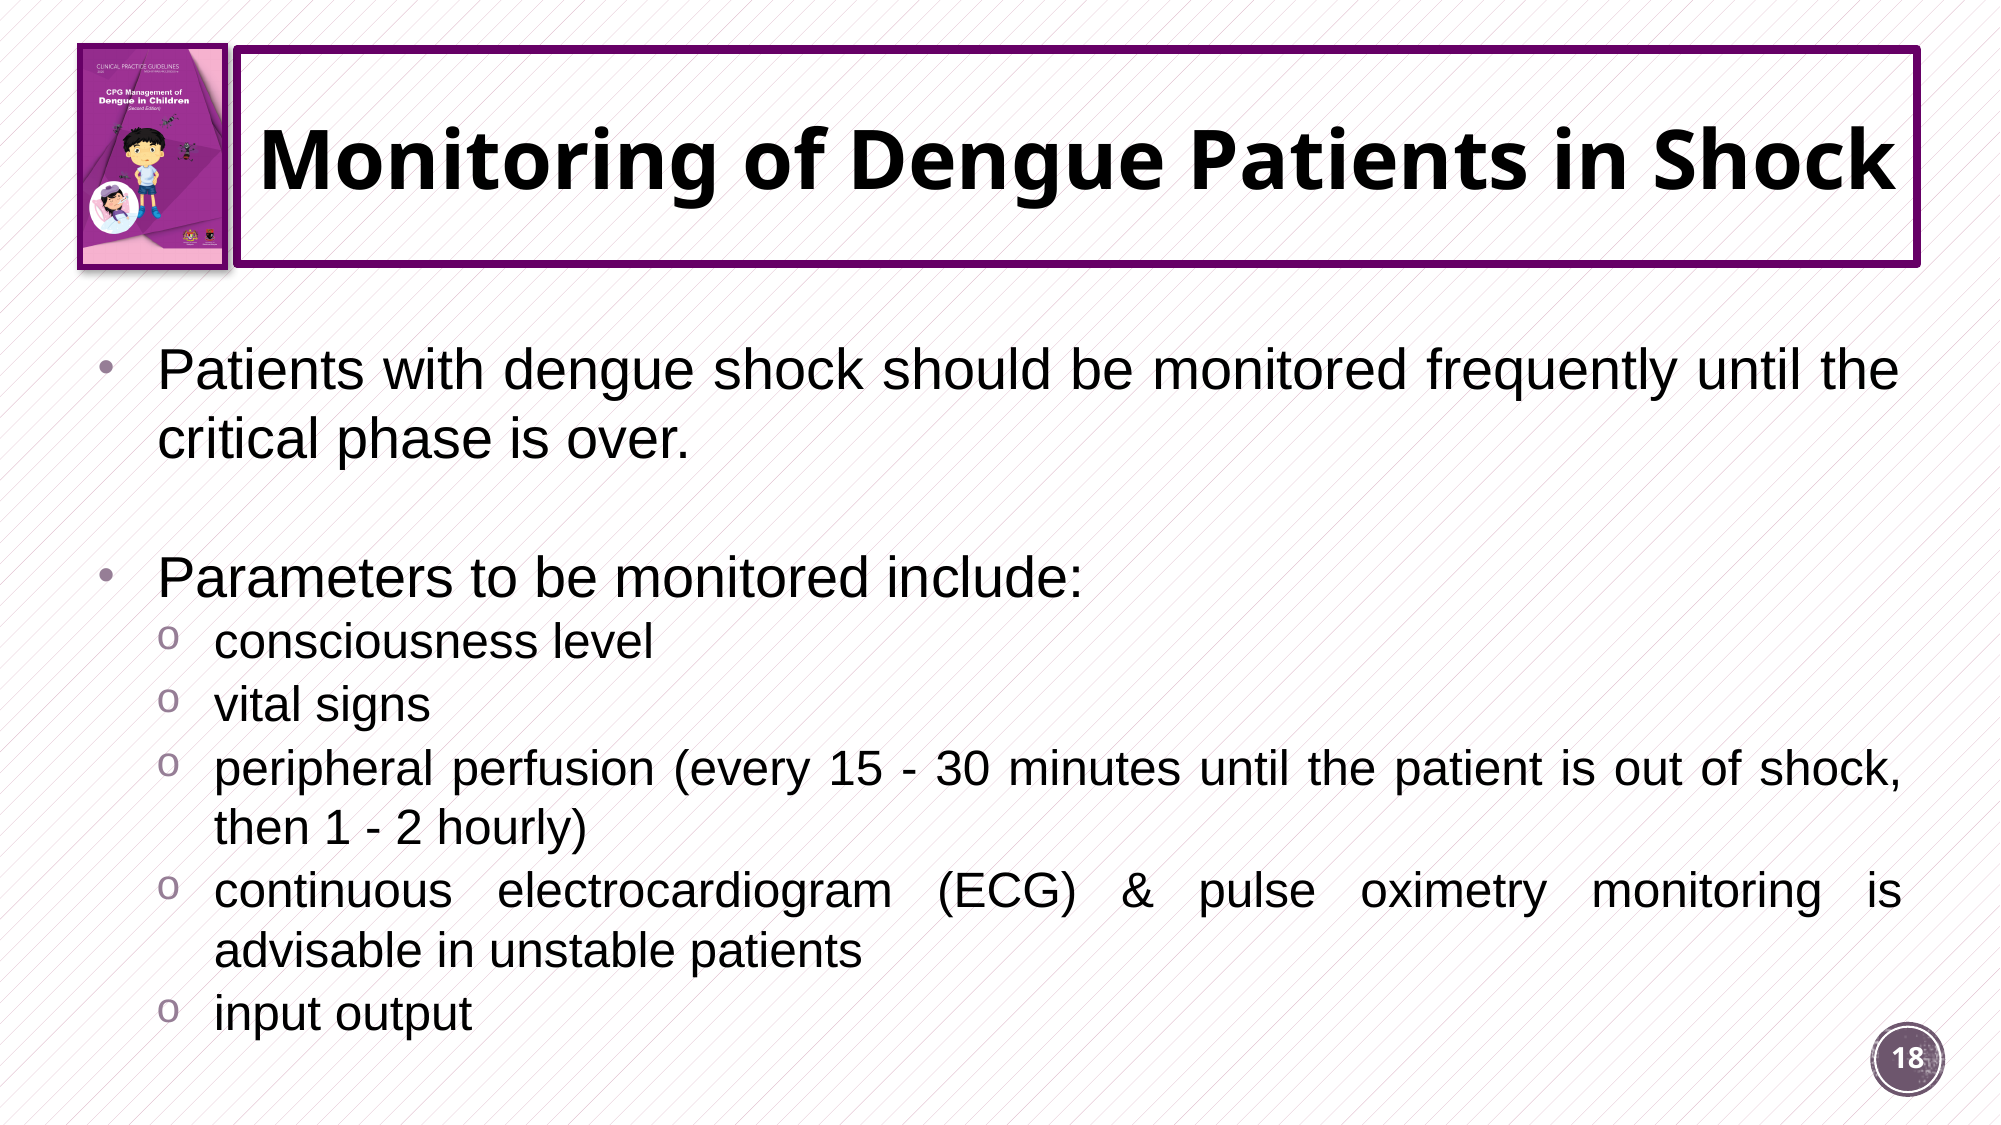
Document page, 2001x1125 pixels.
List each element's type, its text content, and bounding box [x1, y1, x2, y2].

picture [83, 49, 222, 264]
list Patients with dengue shock should be monitored frequently until the critical phase is over. Parameters to be monitored include: consciousness level vital signs peripheral perfusion (every 15 - 30 minutes until the patient is out of shock, then 1 - 2 hourly) continuous electrocardiogram (ECG) & pulse oximetry monitoring is advisable in unstable patients input output [82, 324, 1918, 1050]
text_box Monitoring of Dengue Patients in Shock [237, 49, 1918, 264]
slide_number 18 [1855, 1028, 1961, 1089]
